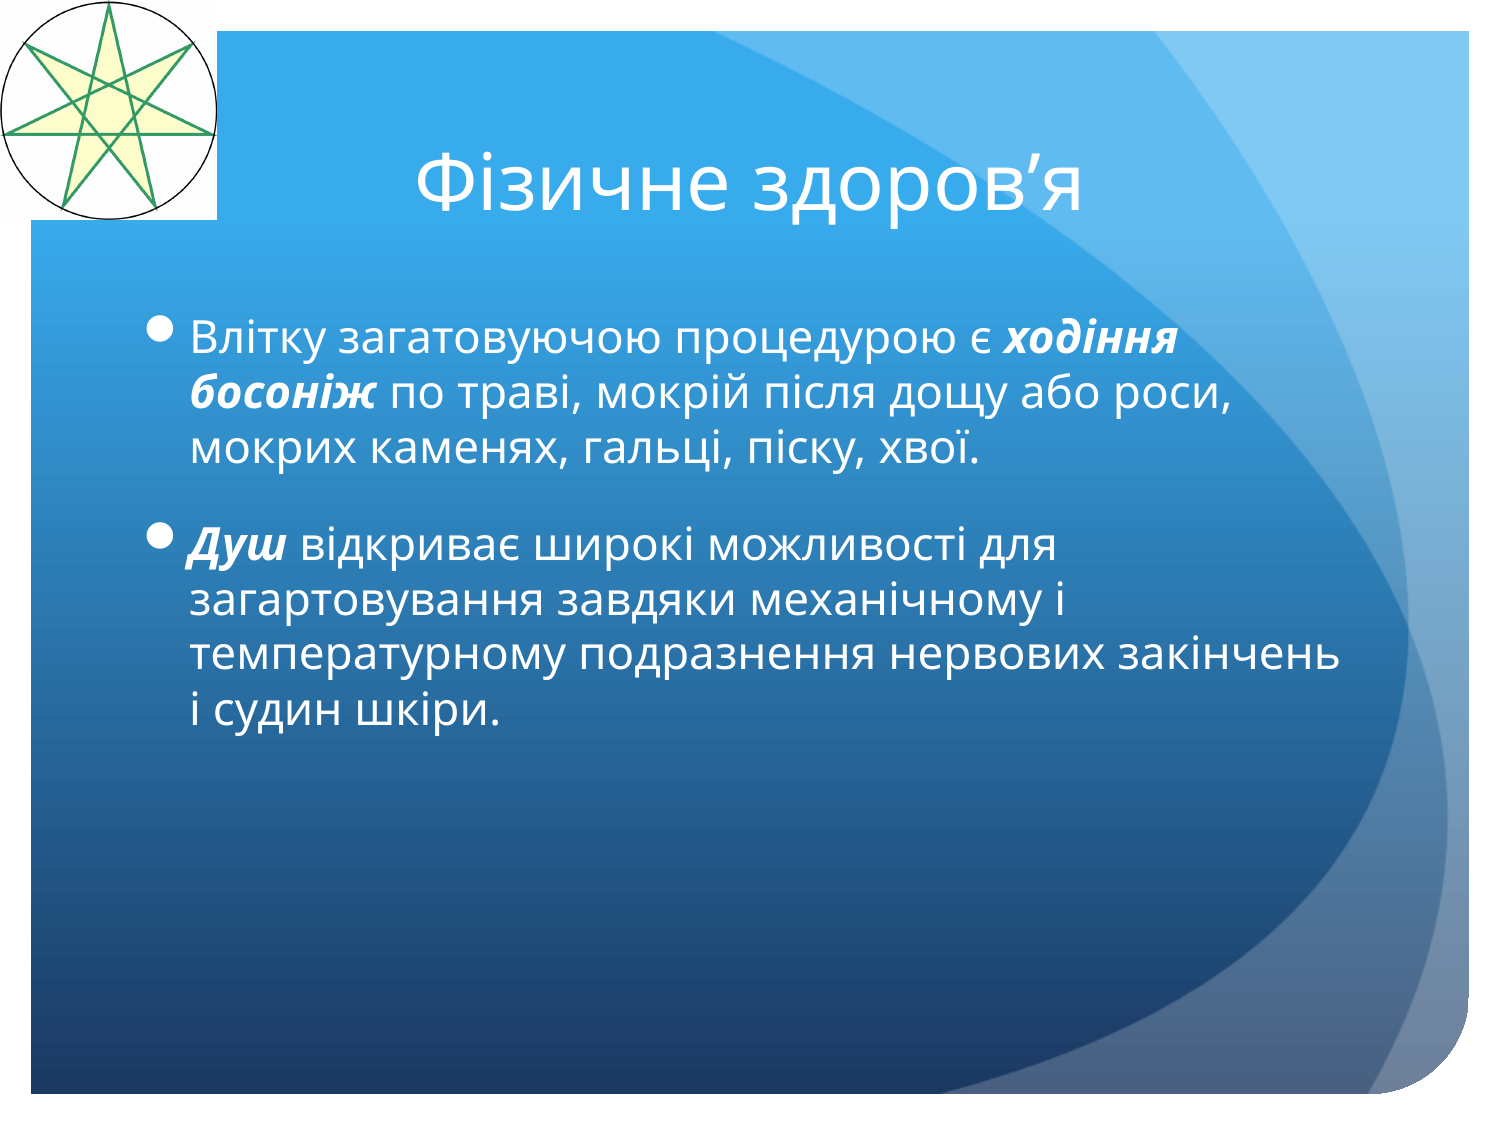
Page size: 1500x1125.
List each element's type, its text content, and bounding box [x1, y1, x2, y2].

list Влітку загатовуючою процедурою є ходіння босоніж по траві, мокрій після дощу або роси, мокрих каменях, гальці, піску, хвої. Душ відкриває широкі можливості для загартовування завдяки механічному і температурному подразнення нервових закінчень і судин шкіри. [127, 299, 1372, 991]
title Фізичне здоров’я [127, 62, 1372, 234]
picture [0, 0, 1473, 1094]
